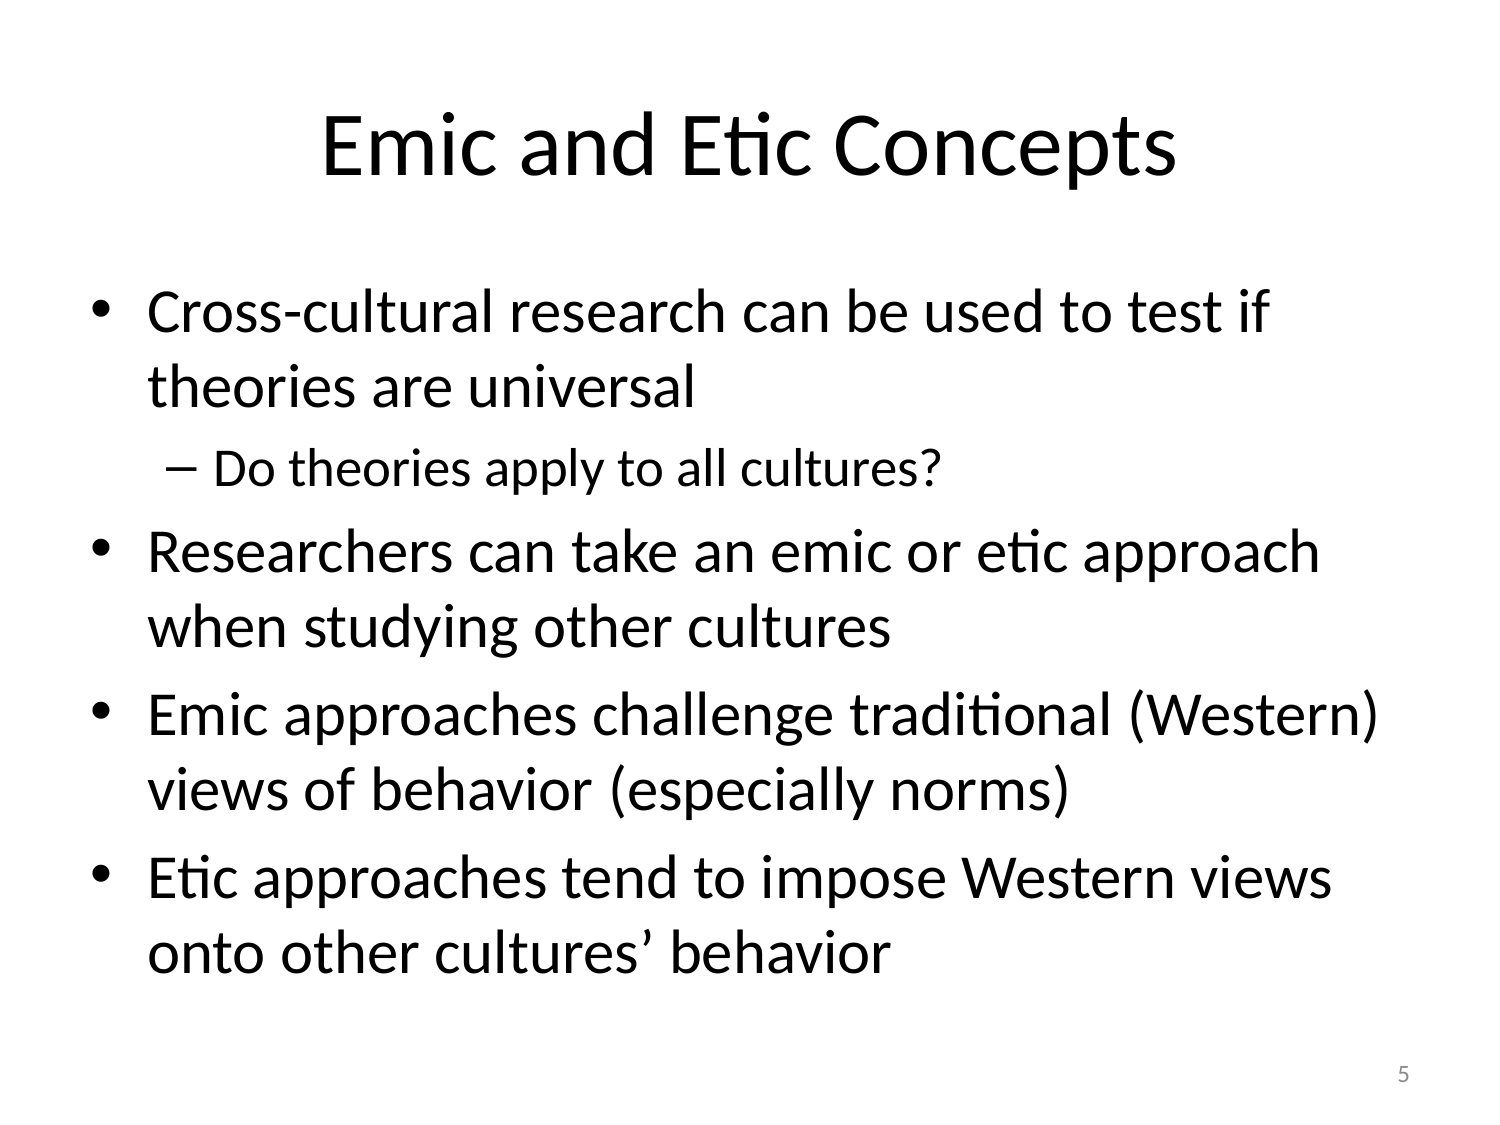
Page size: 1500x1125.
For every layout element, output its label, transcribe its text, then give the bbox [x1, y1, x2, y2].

slide_number 5 [1074, 1042, 1425, 1103]
title Emic and Etic Concepts [75, 45, 1425, 233]
list Cross-cultural research can be used to test if theories are universal Do theories apply to all cultures? Researchers can take an emic or etic approach when studying other cultures Emic approaches challenge traditional (Western) views of behavior (especially norms) Etic approaches tend to impose Western views onto other cultures’ behavior [75, 262, 1425, 1005]
